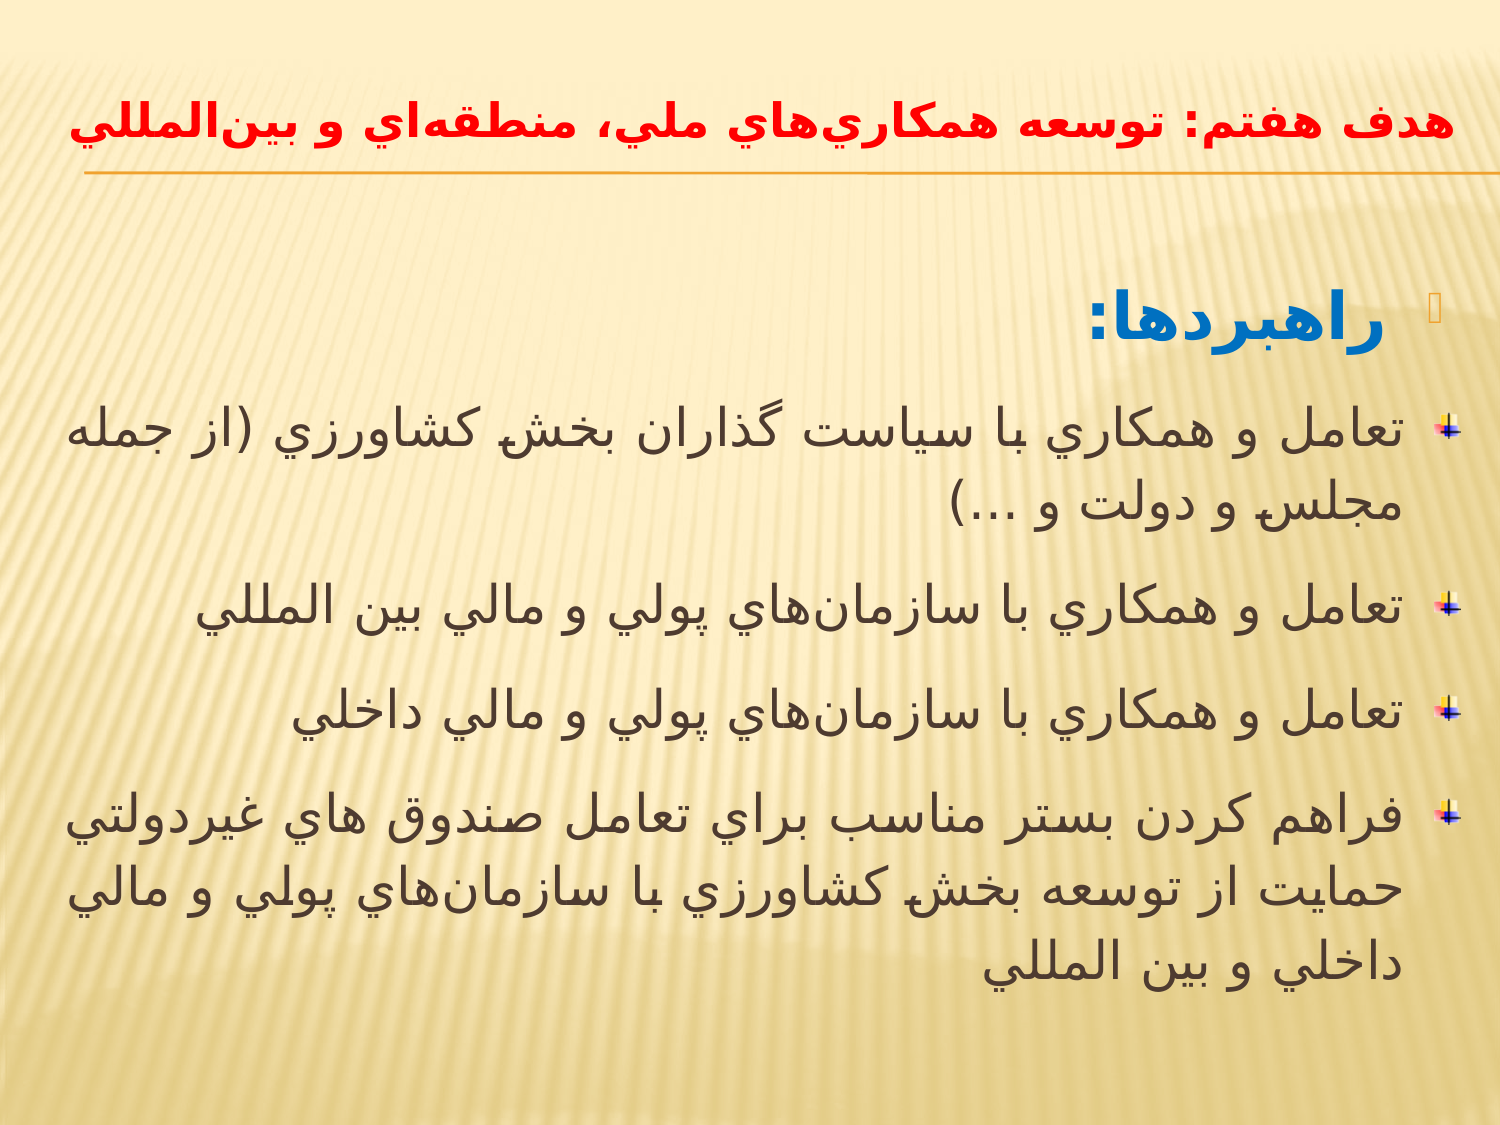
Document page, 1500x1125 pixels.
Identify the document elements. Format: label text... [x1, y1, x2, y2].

picture [1434, 589, 1461, 616]
picture [1434, 693, 1461, 721]
title هدف هفتم: توسعه همکاري‌هاي ملي، منطقه‌اي و بين‌المللي [50, 75, 1475, 213]
picture [1434, 411, 1461, 439]
picture [1434, 797, 1461, 825]
list راهبرد‌‌ها: تعامل و همکاري با سياست گذاران بخش کشاورزي (از جمله مجلس و دولت و ...) تعامل و همکاري با سازمان‌هاي پولي و مالي بين المللي تعامل و همکاري با سازمان‌هاي پولي و مالي داخلي فراهم کردن بستر مناسب براي تعامل صندوق هاي غيردولتي حمایت از توسعه بخش کشاورزي با سازمان‌هاي پولي و مالي داخلي و بين المللي [50, 254, 1475, 998]
